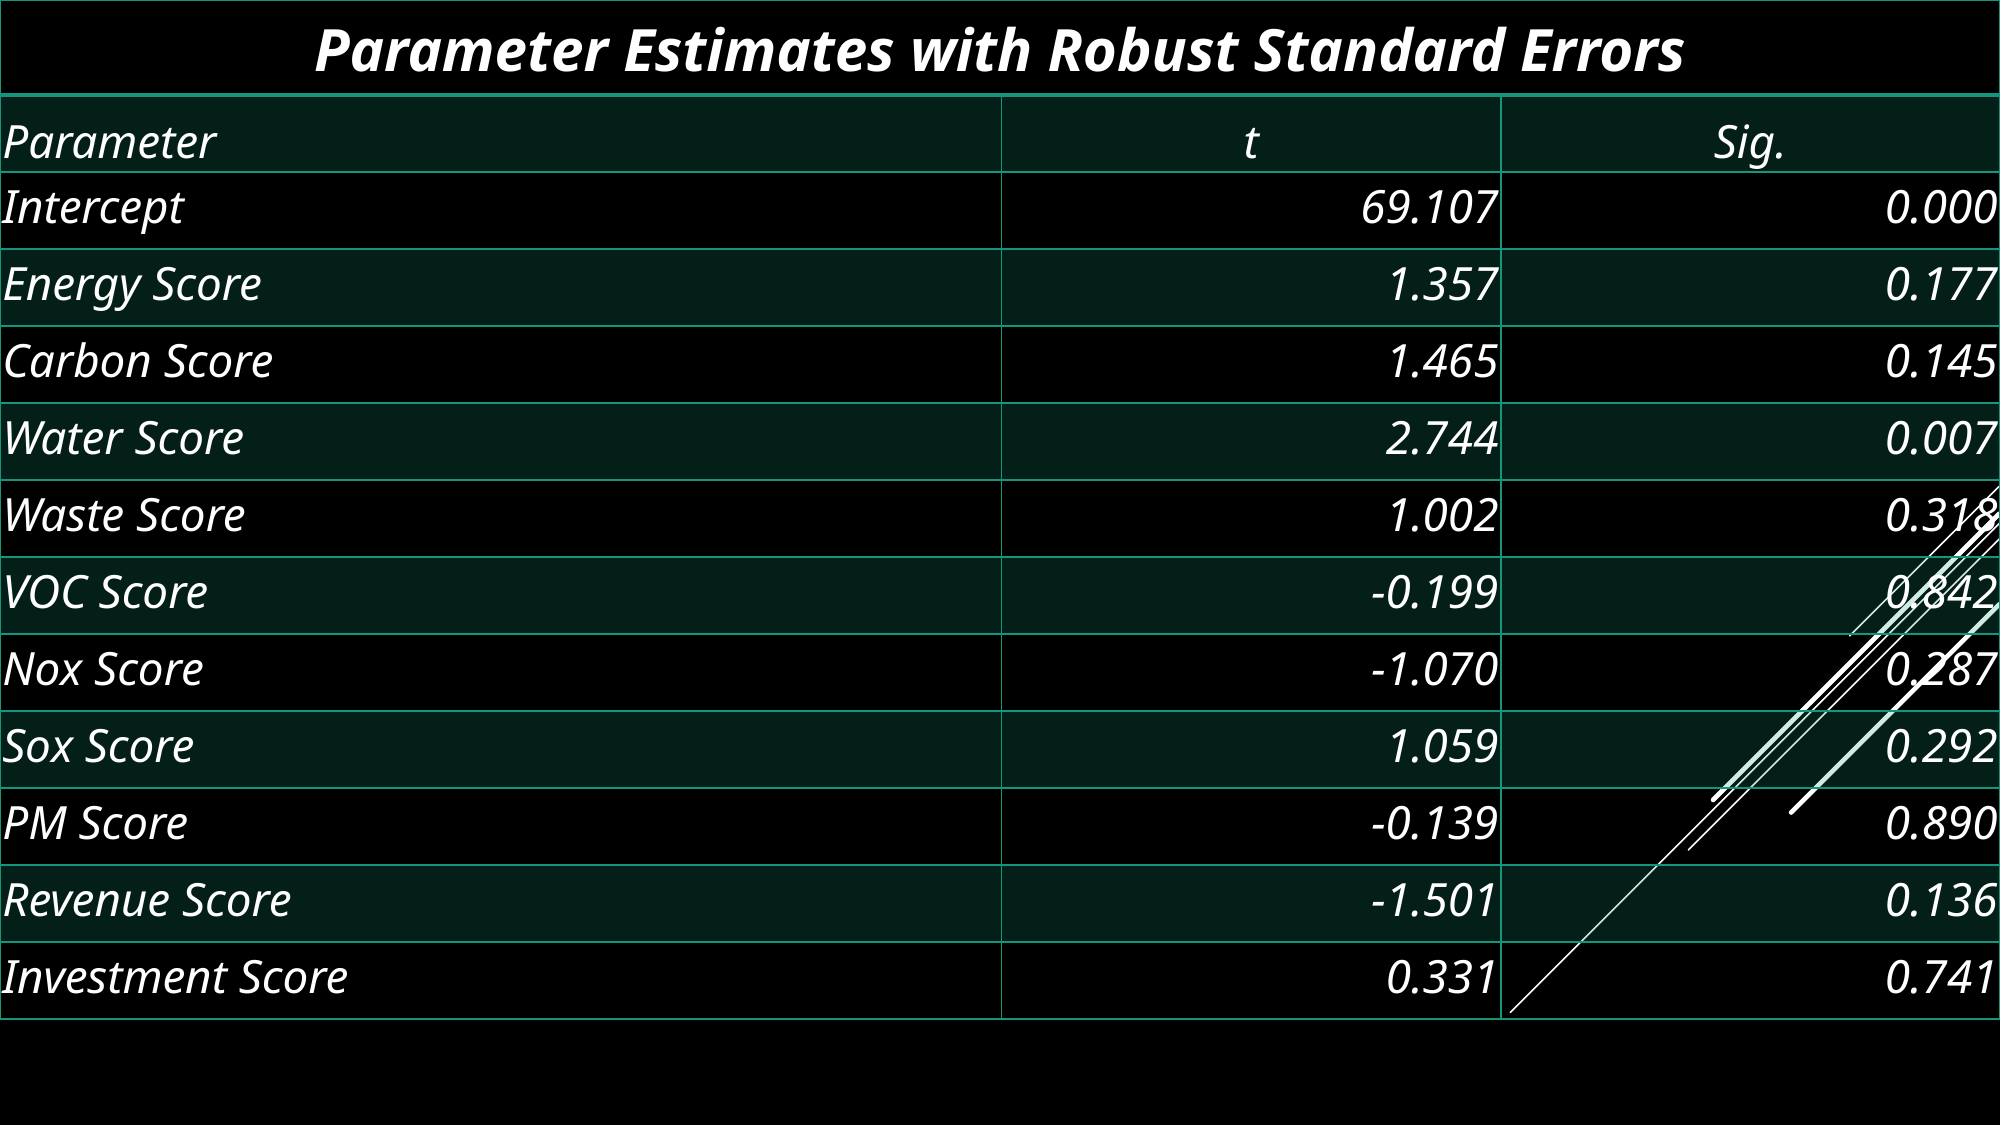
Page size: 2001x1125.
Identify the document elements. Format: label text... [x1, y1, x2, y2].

table_cell 1.059 [1002, 712, 1500, 787]
table_cell VOC Score [1, 558, 1001, 633]
table_cell Sig. [1502, 97, 1999, 171]
table_cell -1.070 [1002, 635, 1500, 710]
table_cell 0.741 [1502, 943, 1999, 1018]
table_cell 0.177 [1502, 250, 1999, 325]
table_cell 2.744 [1002, 404, 1500, 479]
table_cell 0.000 [1502, 173, 1999, 248]
table_cell Water Score [1, 404, 1001, 479]
table_cell -0.199 [1002, 558, 1500, 633]
table_cell Carbon Score [1, 327, 1001, 402]
table_cell PM Score [1, 789, 1001, 864]
table_cell 1.465 [1002, 327, 1500, 402]
table_cell 1.002 [1002, 481, 1500, 556]
table_header Parameter Estimates with Robust Standard Errors [1, 1, 1999, 93]
table_cell 0.331 [1002, 943, 1500, 1018]
table_cell -1.501 [1002, 866, 1500, 941]
table_cell Parameter [1, 97, 1001, 171]
table_cell Energy Score [1, 250, 1001, 325]
table_cell 0.890 [1502, 789, 1999, 864]
table_cell 0.318 [1502, 481, 1999, 556]
table_cell Investment Score [1, 943, 1001, 1018]
table_cell 1.357 [1002, 250, 1500, 325]
table_cell 0.842 [1502, 558, 1999, 633]
table_cell 0.007 [1502, 404, 1999, 479]
table_cell Revenue Score [1, 866, 1001, 941]
table_cell 0.292 [1502, 712, 1999, 787]
table_cell 0.287 [1502, 635, 1999, 710]
table_cell Intercept [1, 173, 1001, 248]
table_cell 0.136 [1502, 866, 1999, 941]
table_cell 0.145 [1502, 327, 1999, 402]
table_cell -0.139 [1002, 789, 1500, 864]
table_cell Nox Score [1, 635, 1001, 710]
table_cell Sox Score [1, 712, 1001, 787]
table_cell t [1002, 97, 1500, 171]
table_cell 69.107 [1002, 173, 1500, 248]
table_cell Waste Score [1, 481, 1001, 556]
